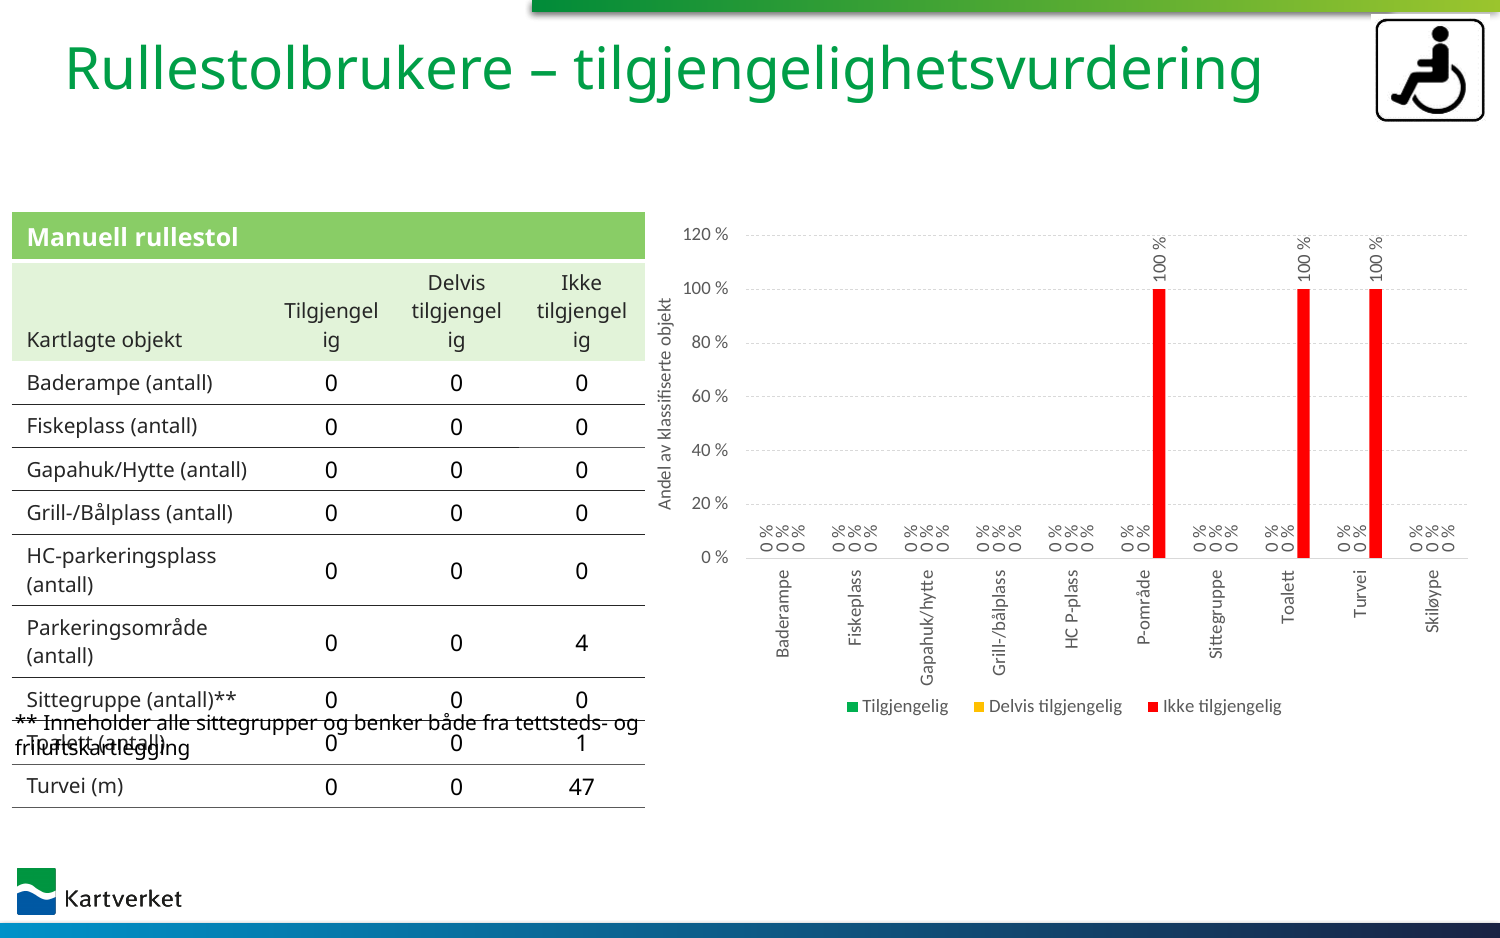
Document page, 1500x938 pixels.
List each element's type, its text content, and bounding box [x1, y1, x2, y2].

table_cell Delvis tilgjengelig [394, 263, 519, 361]
table_cell 0 [394, 361, 519, 404]
table_cell 0 [519, 535, 638, 605]
text_box ** Inneholder alle sittegrupper og benker både fra tettsteds- og friluftskartlegging [0, 702, 745, 768]
table_cell 47 [519, 768, 645, 807]
text_box Rullestolbrukere – tilgjengelighetsvurdering [49, 12, 1372, 109]
table_cell 0 [519, 405, 638, 447]
table_cell 0 [394, 768, 519, 807]
table_cell Sittegruppe (antall)** [12, 678, 269, 702]
table_cell Gapahuk/Hytte (antall) [12, 448, 269, 490]
table_cell 0 [394, 405, 519, 447]
table_cell 0 [269, 405, 394, 447]
table_cell 0 [269, 535, 394, 605]
table_cell Ikke tilgjengelig [519, 263, 638, 361]
picture [1371, 13, 1491, 127]
picture [643, 218, 1480, 728]
table_cell 0 [269, 678, 394, 702]
table_cell Parkeringsområde (antall) [12, 606, 269, 677]
table_cell 0 [269, 606, 394, 677]
table_cell 0 [269, 491, 394, 534]
table_cell 0 [269, 361, 394, 404]
table_cell Turvei (m) [12, 768, 269, 807]
table_cell 0 [394, 678, 519, 702]
table_cell 0 [519, 448, 638, 490]
table_cell 0 [519, 361, 638, 404]
table_cell Baderampe (antall) [12, 361, 269, 404]
table_cell 0 [519, 491, 638, 534]
table_cell 0 [269, 448, 394, 490]
table_header Manuell rullestol [12, 212, 645, 259]
table_cell Grill-/Bålplass (antall) [12, 491, 269, 534]
table_cell Kartlagte objekt [12, 263, 269, 361]
table_cell Fiskeplass (antall) [12, 405, 269, 447]
table_cell 0 [394, 491, 519, 534]
table_cell 0 [394, 448, 519, 490]
table_cell 0 [269, 768, 394, 807]
table_cell Tilgjengelig [269, 263, 394, 361]
table_cell 0 [394, 535, 519, 605]
table_cell 0 [519, 678, 638, 702]
table_cell 0 [394, 606, 519, 677]
table_cell HC-parkeringsplass (antall) [12, 535, 269, 605]
table_cell 4 [519, 606, 638, 677]
